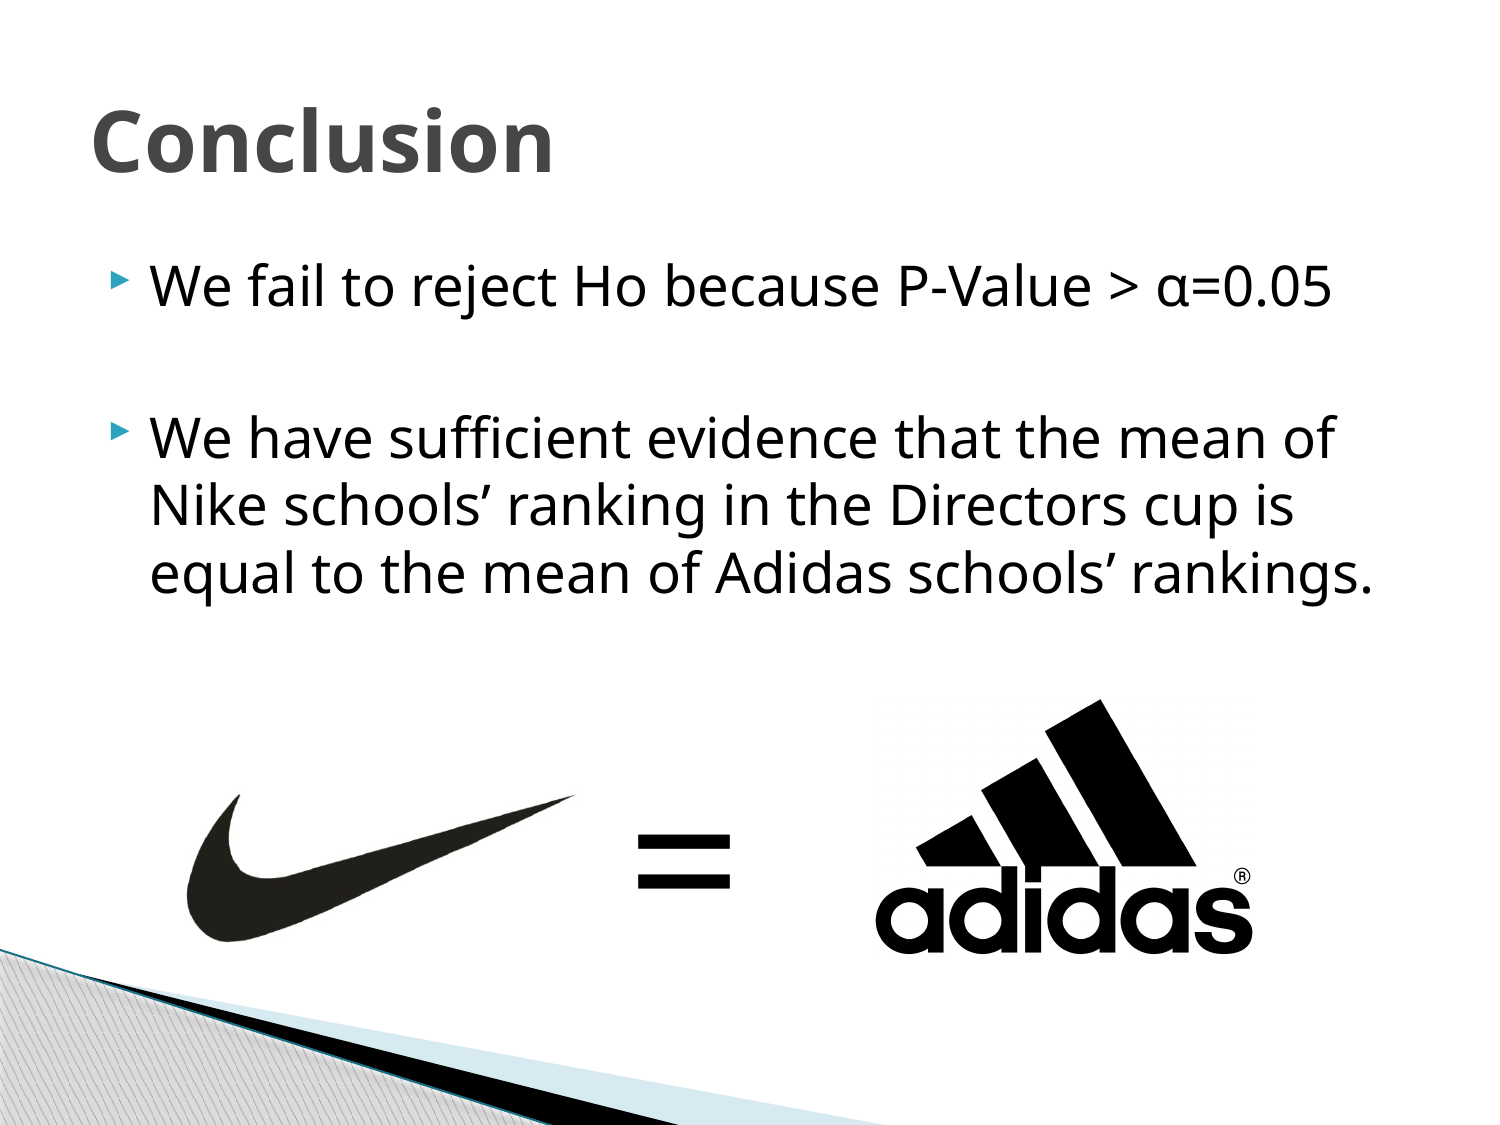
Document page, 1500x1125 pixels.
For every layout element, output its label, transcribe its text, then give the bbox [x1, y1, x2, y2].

text_box = [612, 724, 850, 980]
list We fail to reject Ho because P-Value > α=0.05 We have sufficient evidence that the mean of Nike schools’ ranking in the Directors cup is equal to the mean of Adidas schools’ rankings. [75, 243, 1450, 986]
picture [874, 699, 1254, 956]
title Conclusion [75, 45, 1425, 233]
picture [162, 762, 601, 975]
